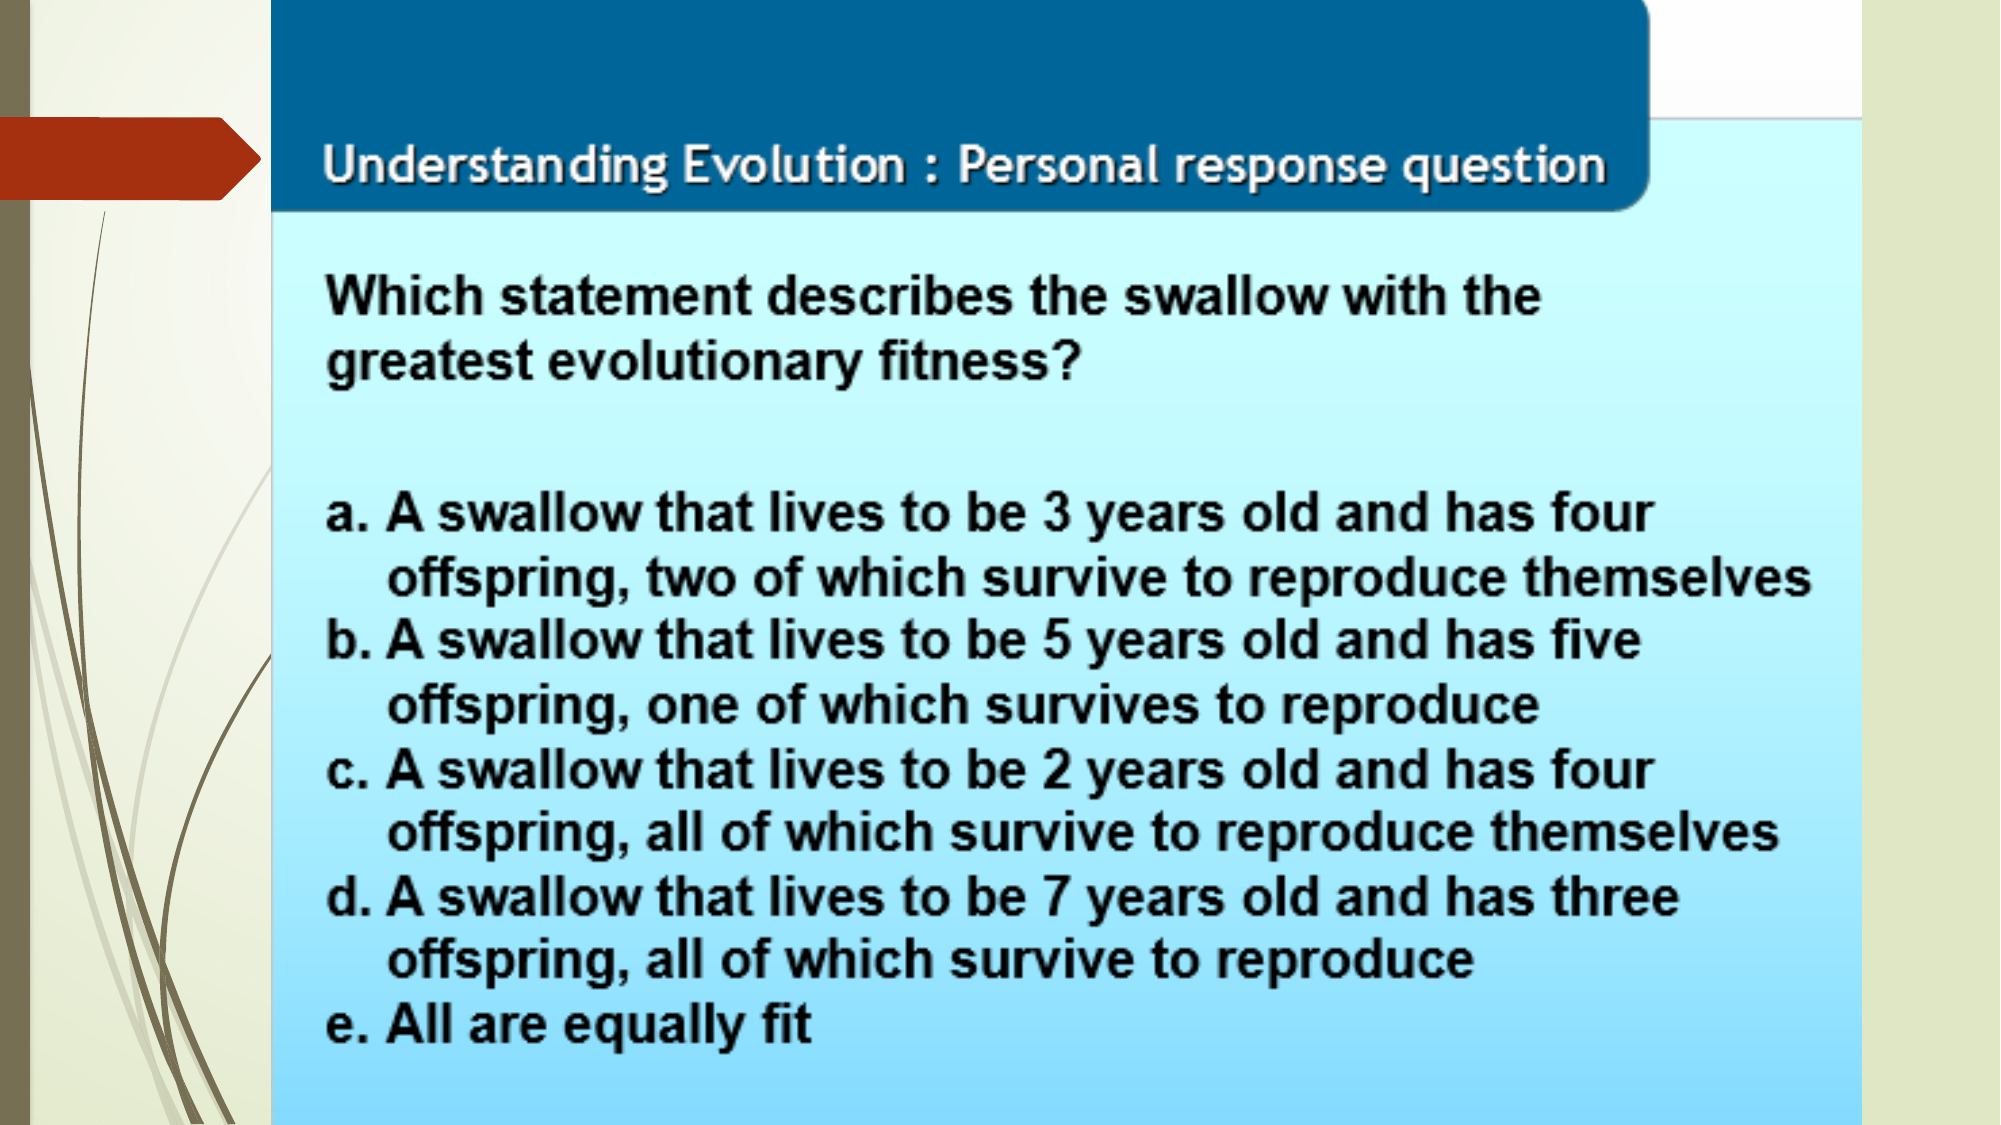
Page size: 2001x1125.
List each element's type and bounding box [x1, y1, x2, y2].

picture [568, 144, 668, 194]
picture [359, 144, 564, 183]
picture [1176, 155, 1196, 182]
picture [1402, 144, 1606, 193]
picture [960, 144, 1087, 183]
picture [925, 174, 937, 183]
picture [271, 0, 1862, 1125]
picture [684, 144, 711, 183]
picture [1090, 155, 1144, 183]
picture [711, 155, 768, 183]
picture [814, 144, 905, 183]
picture [324, 144, 354, 183]
picture [925, 155, 937, 164]
picture [1147, 144, 1160, 183]
picture [771, 144, 810, 183]
picture [1196, 155, 1388, 193]
